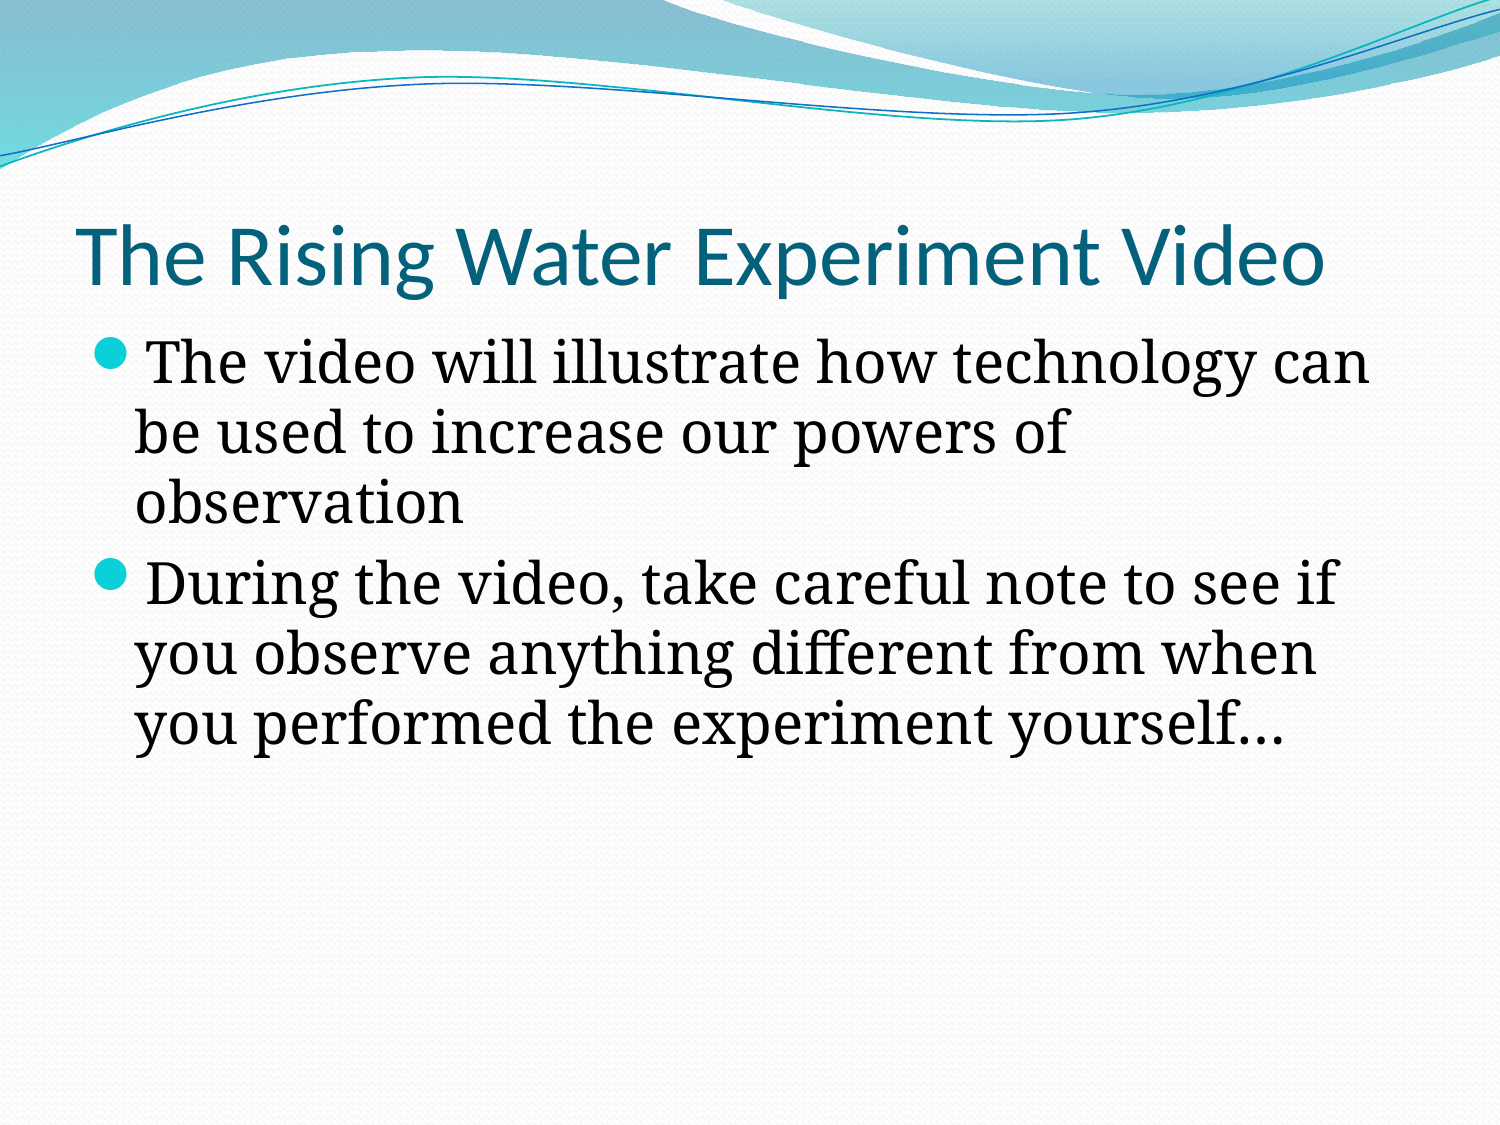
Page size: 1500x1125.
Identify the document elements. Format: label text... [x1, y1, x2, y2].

title The Rising Water Experiment Video [75, 115, 1425, 303]
list The video will illustrate how technology can be used to increase our powers of observation During the video, take careful note to see if you observe anything different from when you performed the experiment yourself… [75, 317, 1425, 1038]
